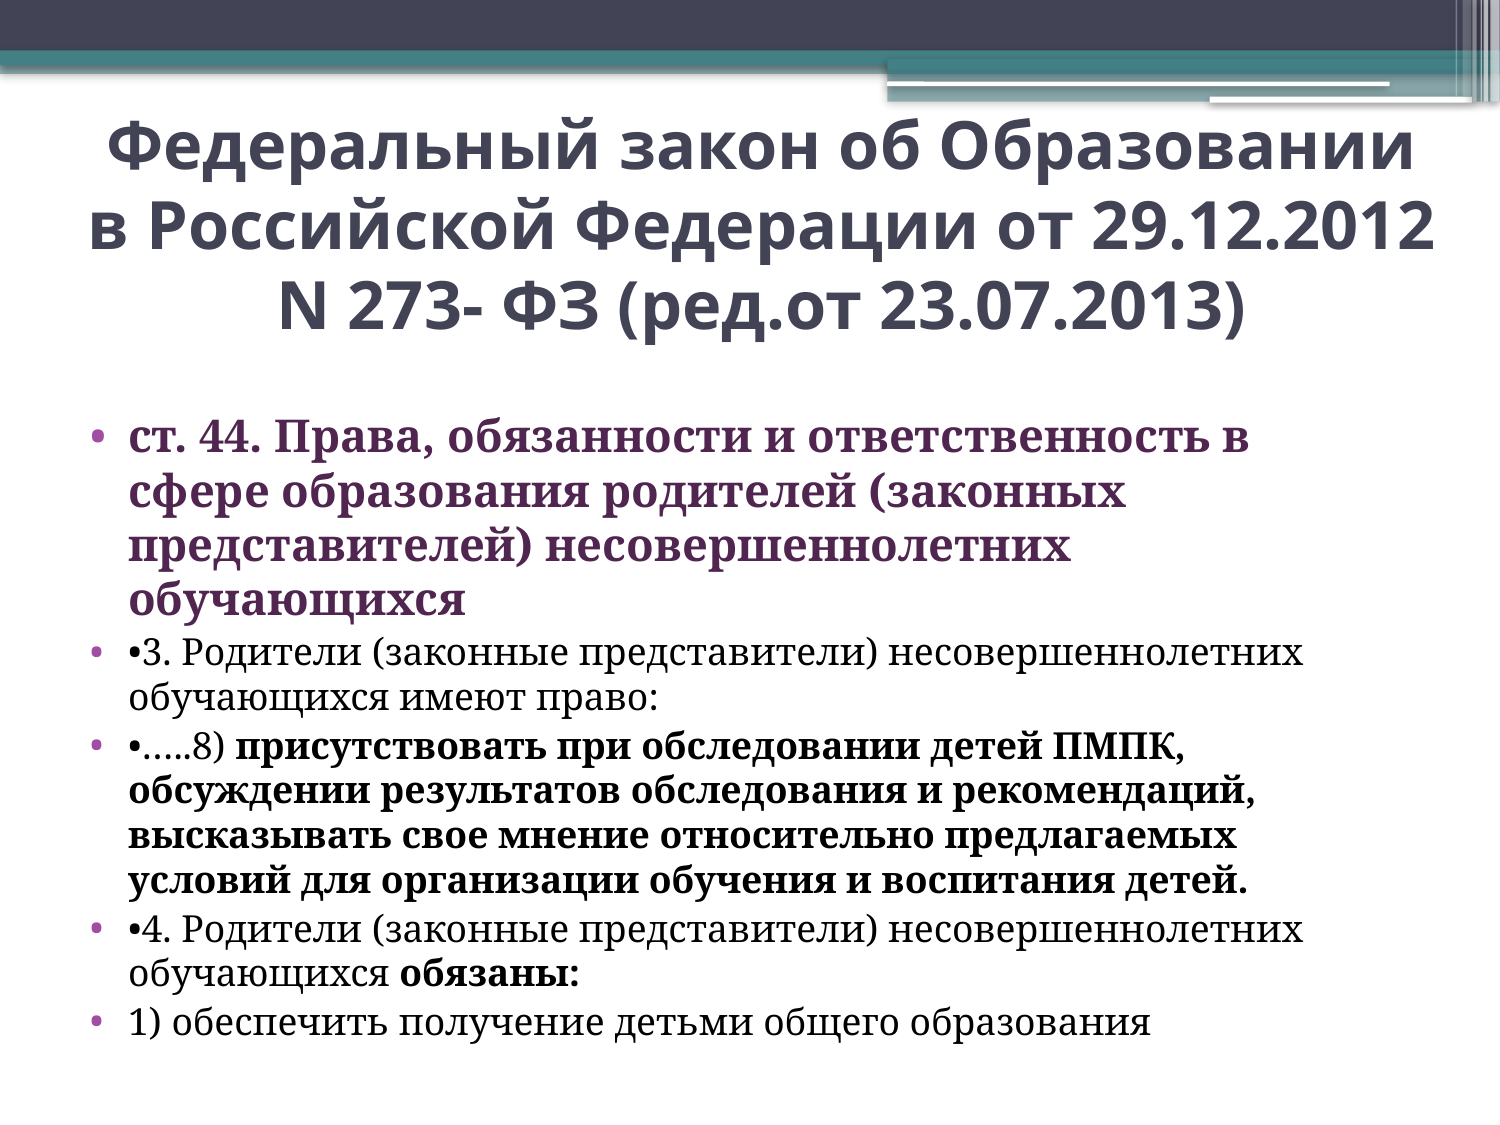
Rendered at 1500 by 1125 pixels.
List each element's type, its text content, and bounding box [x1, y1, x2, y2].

title Федеральный закон об Образовании в Российской Федерации от 29.12.2012 N 273- ФЗ (ред.от 23.07.2013) [70, 117, 1454, 329]
list ст. 44. Права, обязанности и ответственность в сфере образования родителей (законных представителей) несовершеннолетних обучающихся •3. Родители (законные представители) несовершеннолетних обучающихся имеют право: •…..8) присутствовать при обследовании детей ПМПК, обсуждении результатов обследования и рекомендаций, высказывать свое мнение относительно предлагаемых условий для организации обучения и воспитания детей. •4. Родители (законные представители) несовершеннолетних обучающихся обязаны: 1) обеспечить получение детьми общего образования [58, 351, 1409, 1067]
